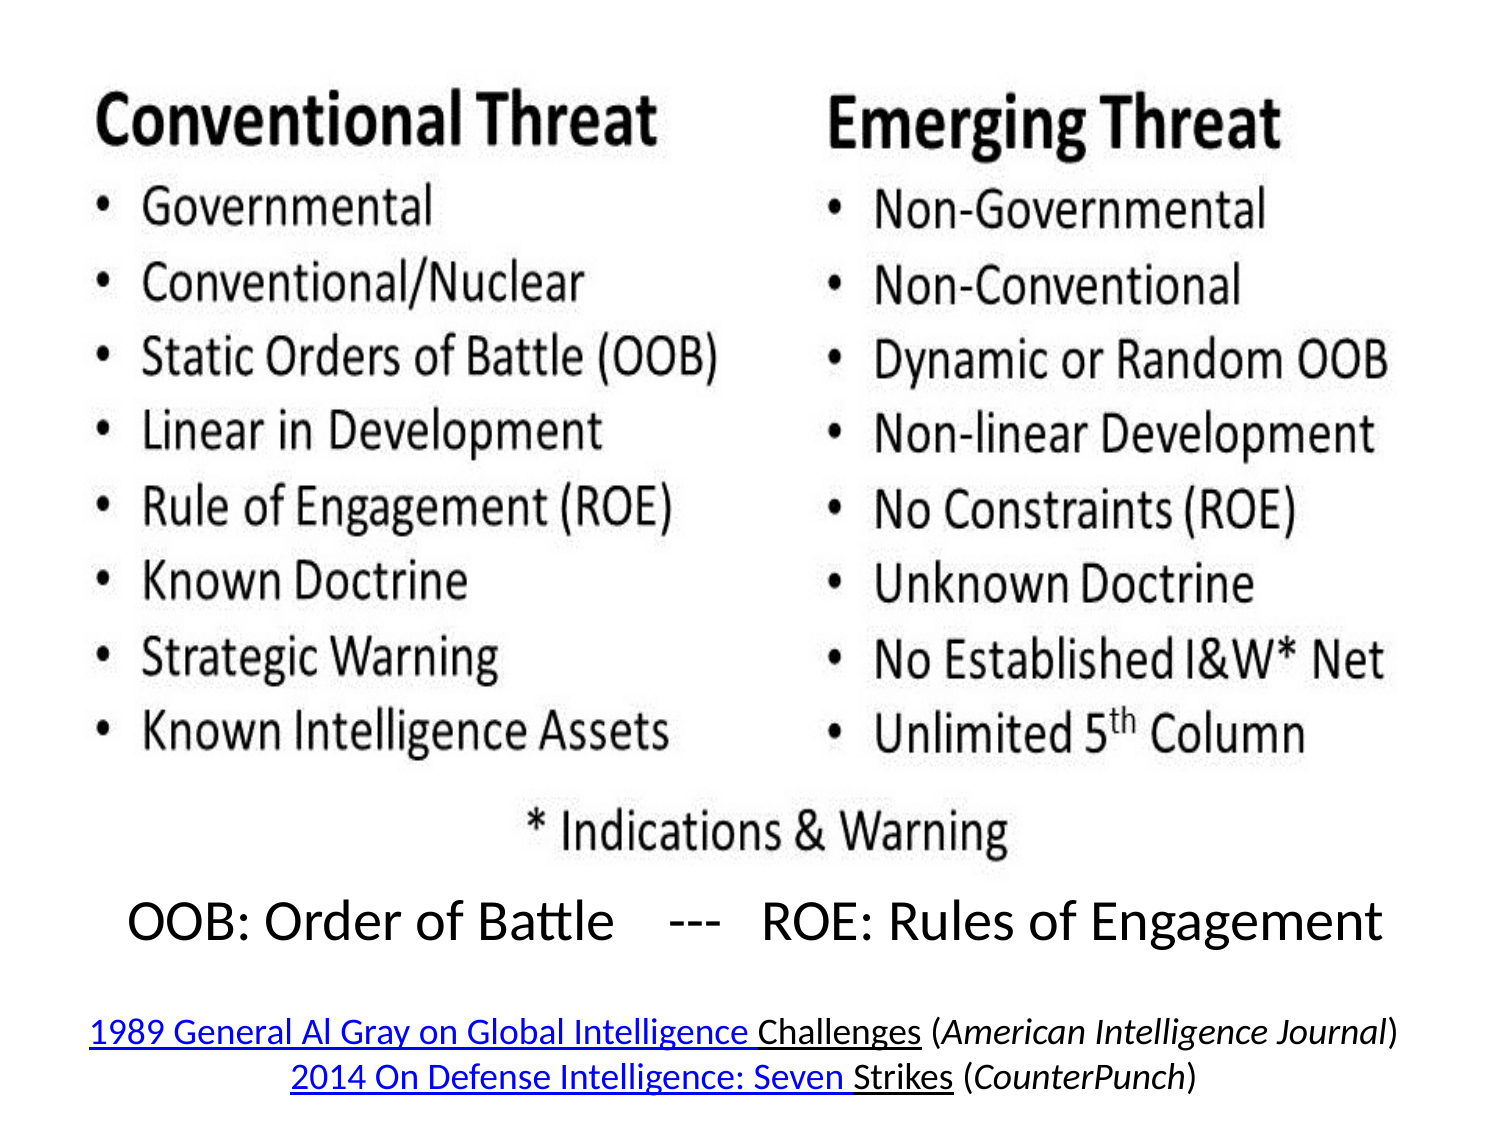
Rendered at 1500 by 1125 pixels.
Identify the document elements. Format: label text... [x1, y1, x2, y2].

text_box OOB: Order of Battle --- ROE: Rules of Engagement [12, 875, 1500, 960]
picture [34, 24, 1466, 913]
text_box 1989 General Al Gray on Global Intelligence Challenges (American Intelligence Journal) 2014 On Defense Intelligence: Seven Strikes (CounterPunch) [50, 999, 1438, 1105]
